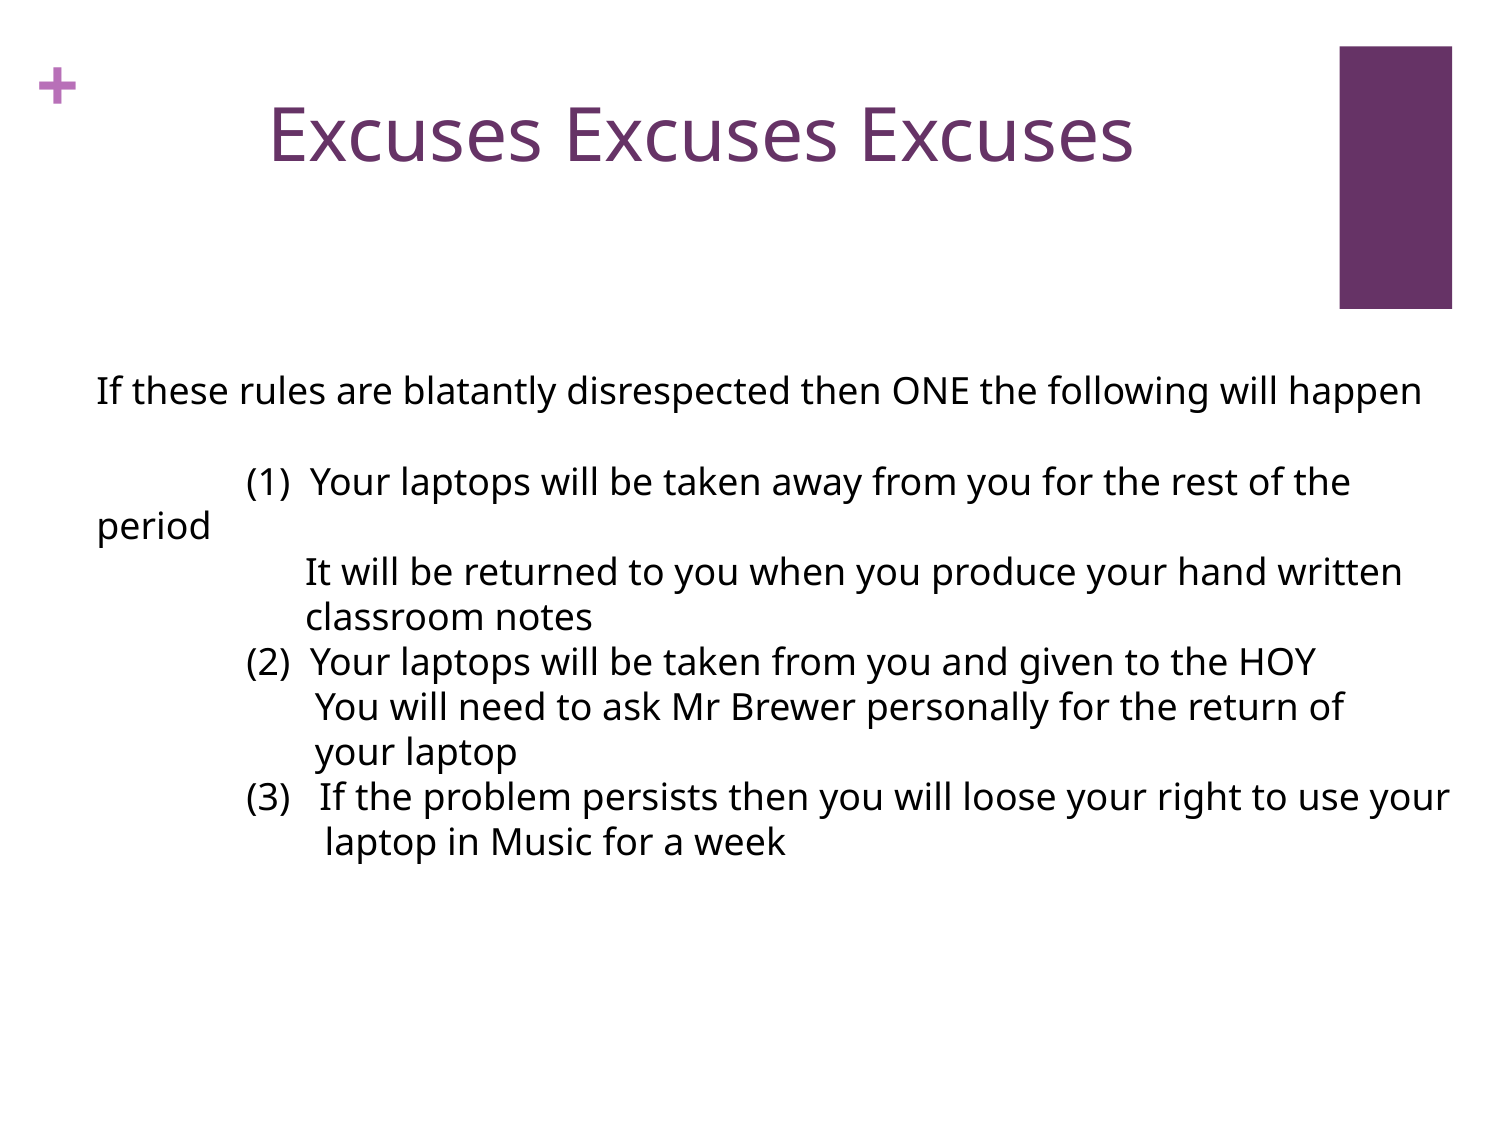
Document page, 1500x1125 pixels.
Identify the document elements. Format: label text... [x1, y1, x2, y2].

title Excuses Excuses Excuses [81, 79, 1322, 263]
text_box If these rules are blatantly disrespected then ONE the following will happen (1) Your laptops will be taken away from you for the rest of the period It will be returned to you when you produce your hand written classroom notes (2) Your laptops will be taken from you and given to the HOY You will need to ask Mr Brewer personally for the return of your laptop (3) If the problem persists then you will loose your right to use your laptop in Music for a week [81, 360, 1490, 1005]
